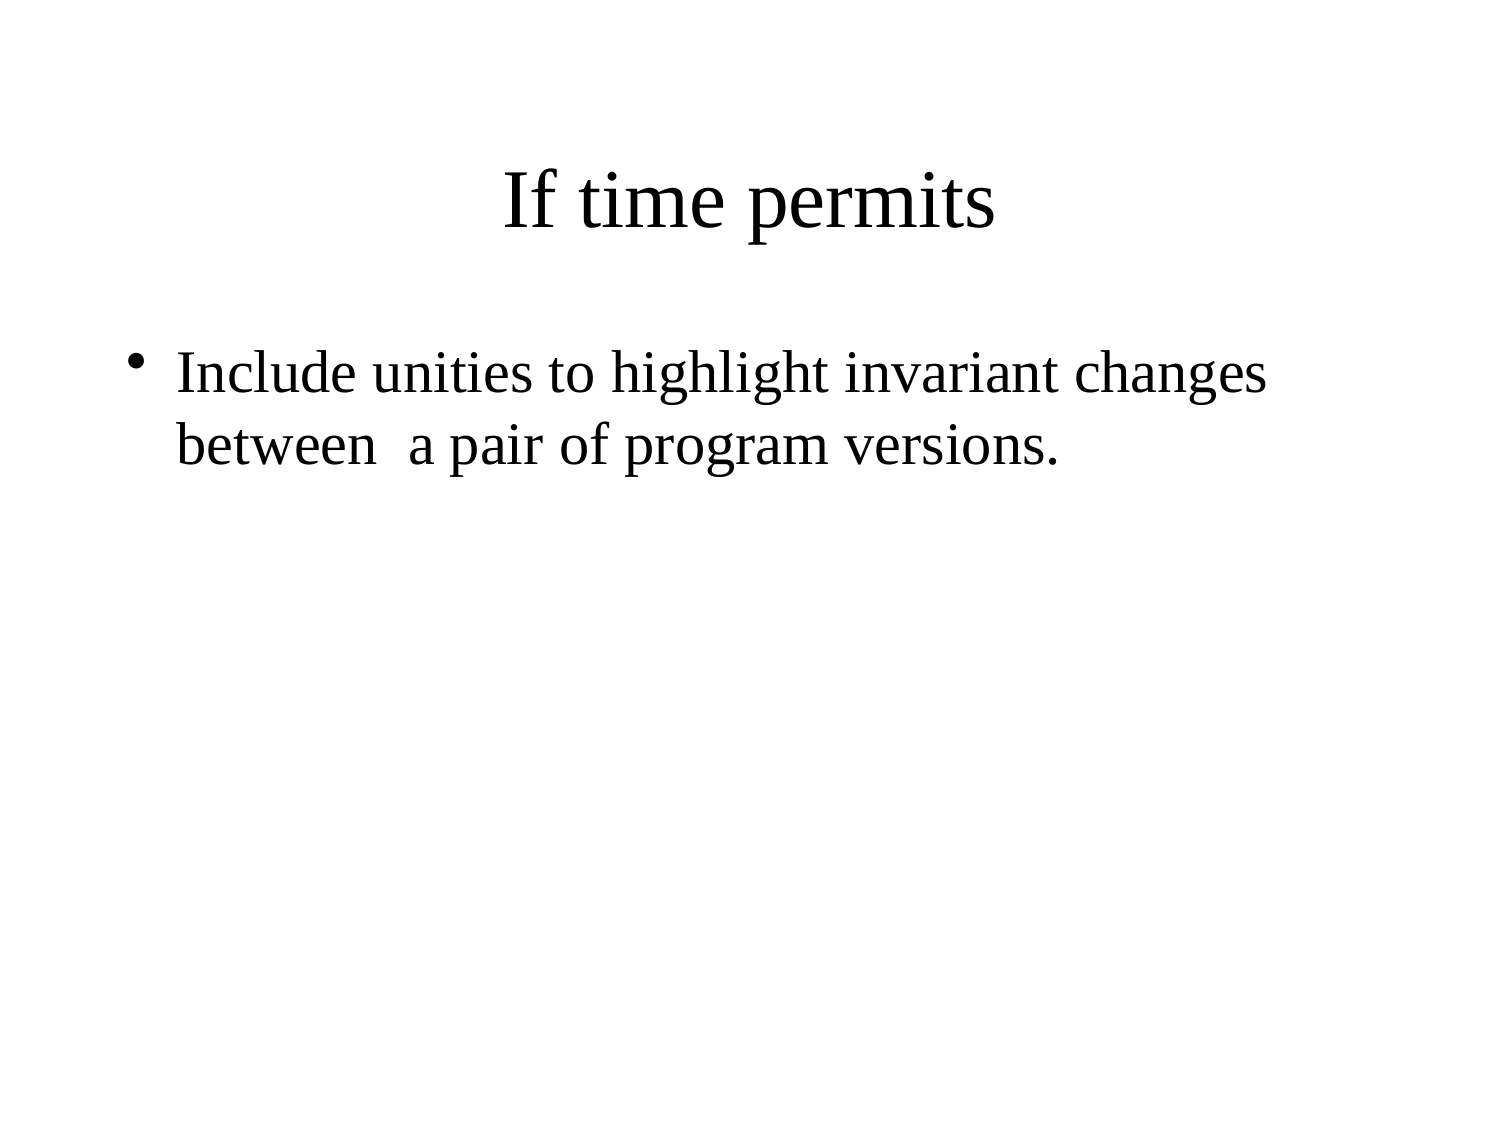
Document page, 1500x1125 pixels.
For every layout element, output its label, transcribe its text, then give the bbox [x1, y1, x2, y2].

list Include unities to highlight invariant changes between a pair of program versions. [112, 324, 1388, 1001]
title If time permits [112, 99, 1388, 288]
